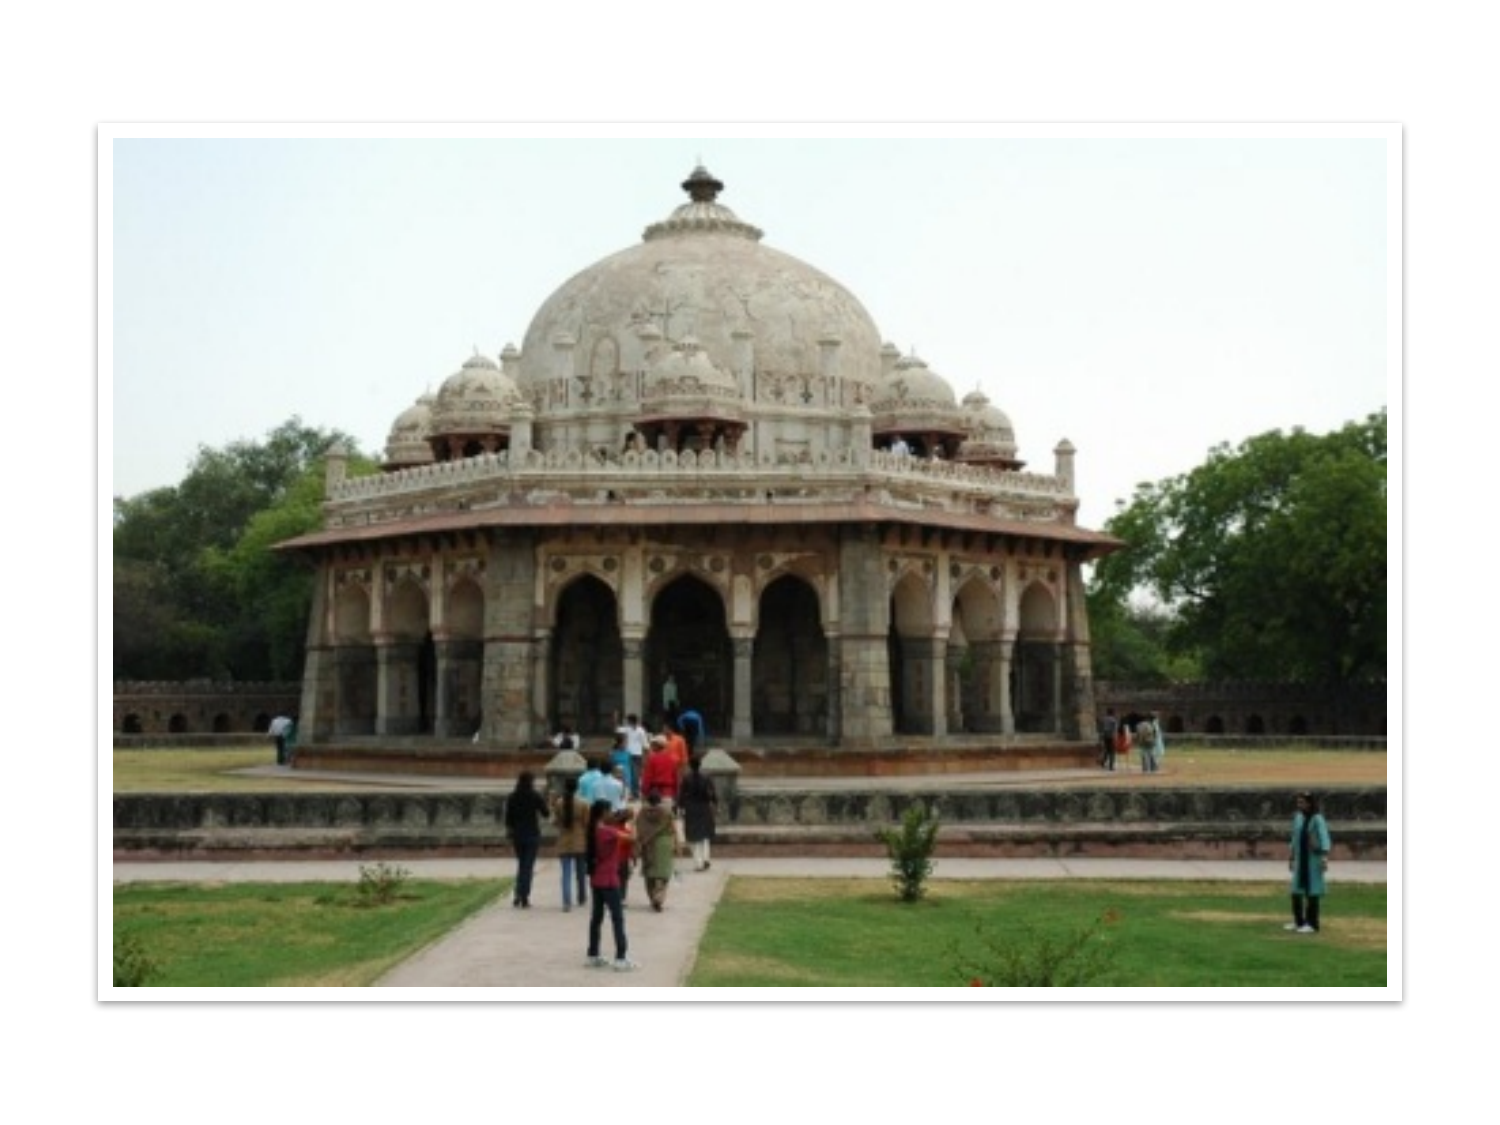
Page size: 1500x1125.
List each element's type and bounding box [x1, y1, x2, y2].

picture [112, 137, 1388, 987]
